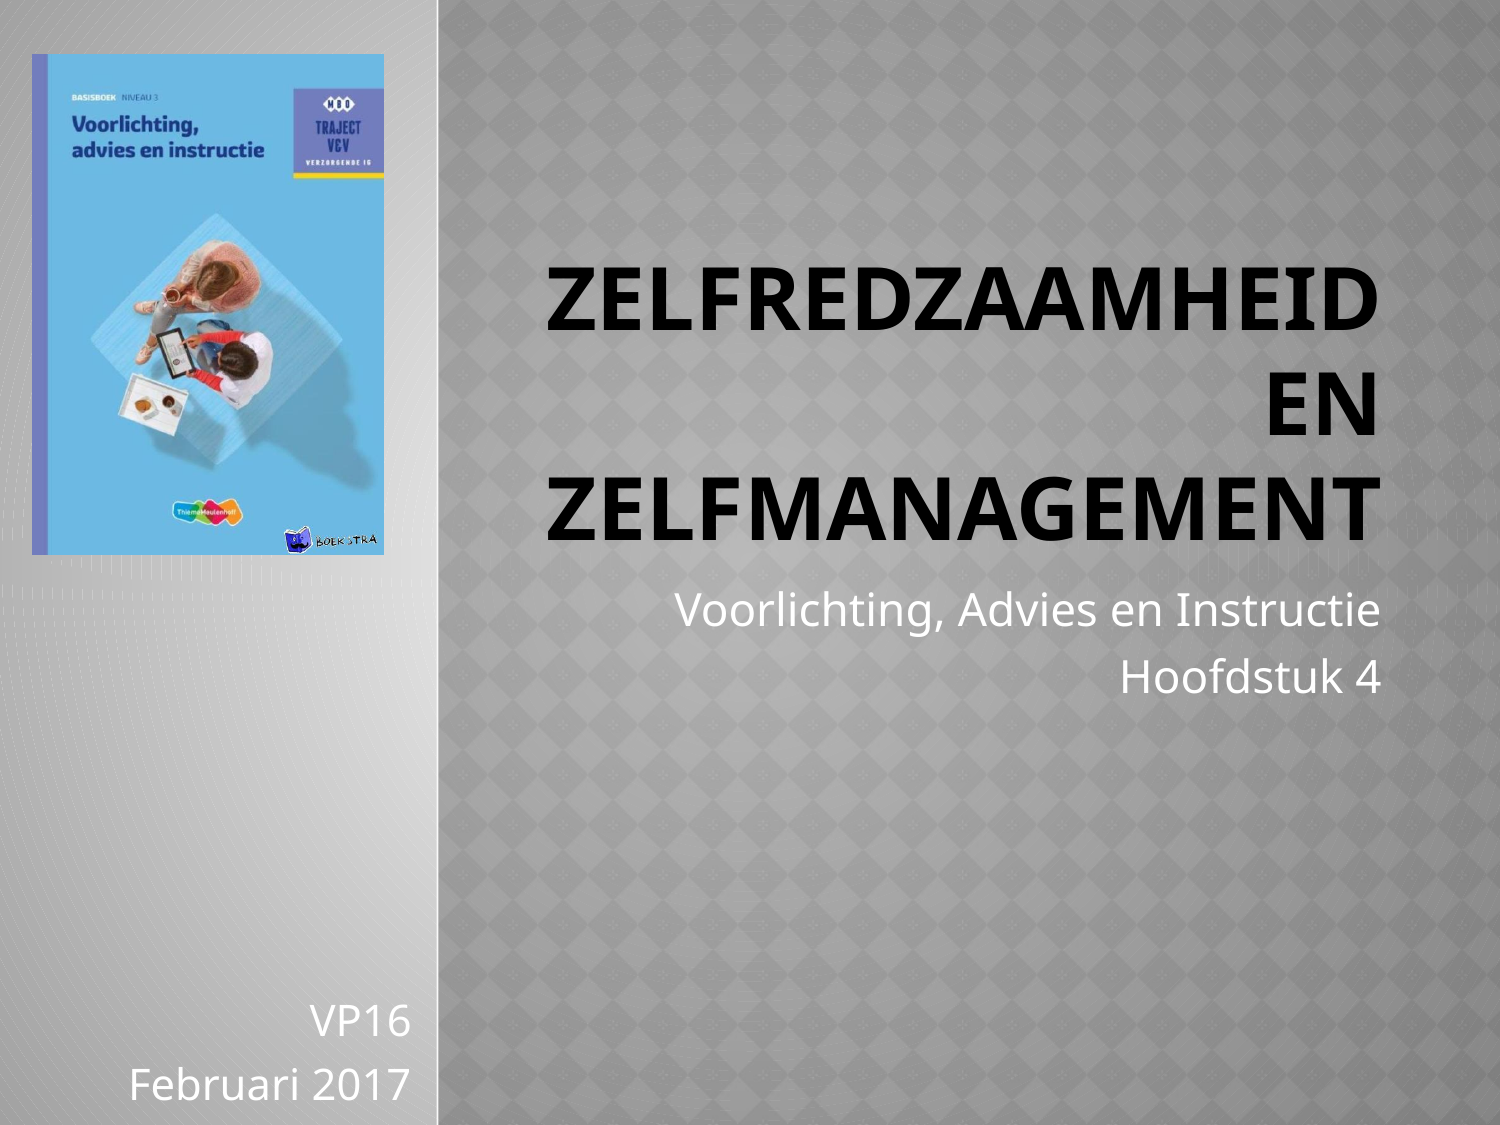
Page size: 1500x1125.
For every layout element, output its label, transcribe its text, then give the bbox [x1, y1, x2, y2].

title Zelfredzaamheid en zelfmanagement [442, 87, 1390, 558]
picture [32, 54, 385, 555]
subtitle Voorlichting, Advies en Instructie Hoofdstuk 4 [550, 580, 1390, 762]
text_box VP16 Februari 2017 [29, 928, 420, 1110]
